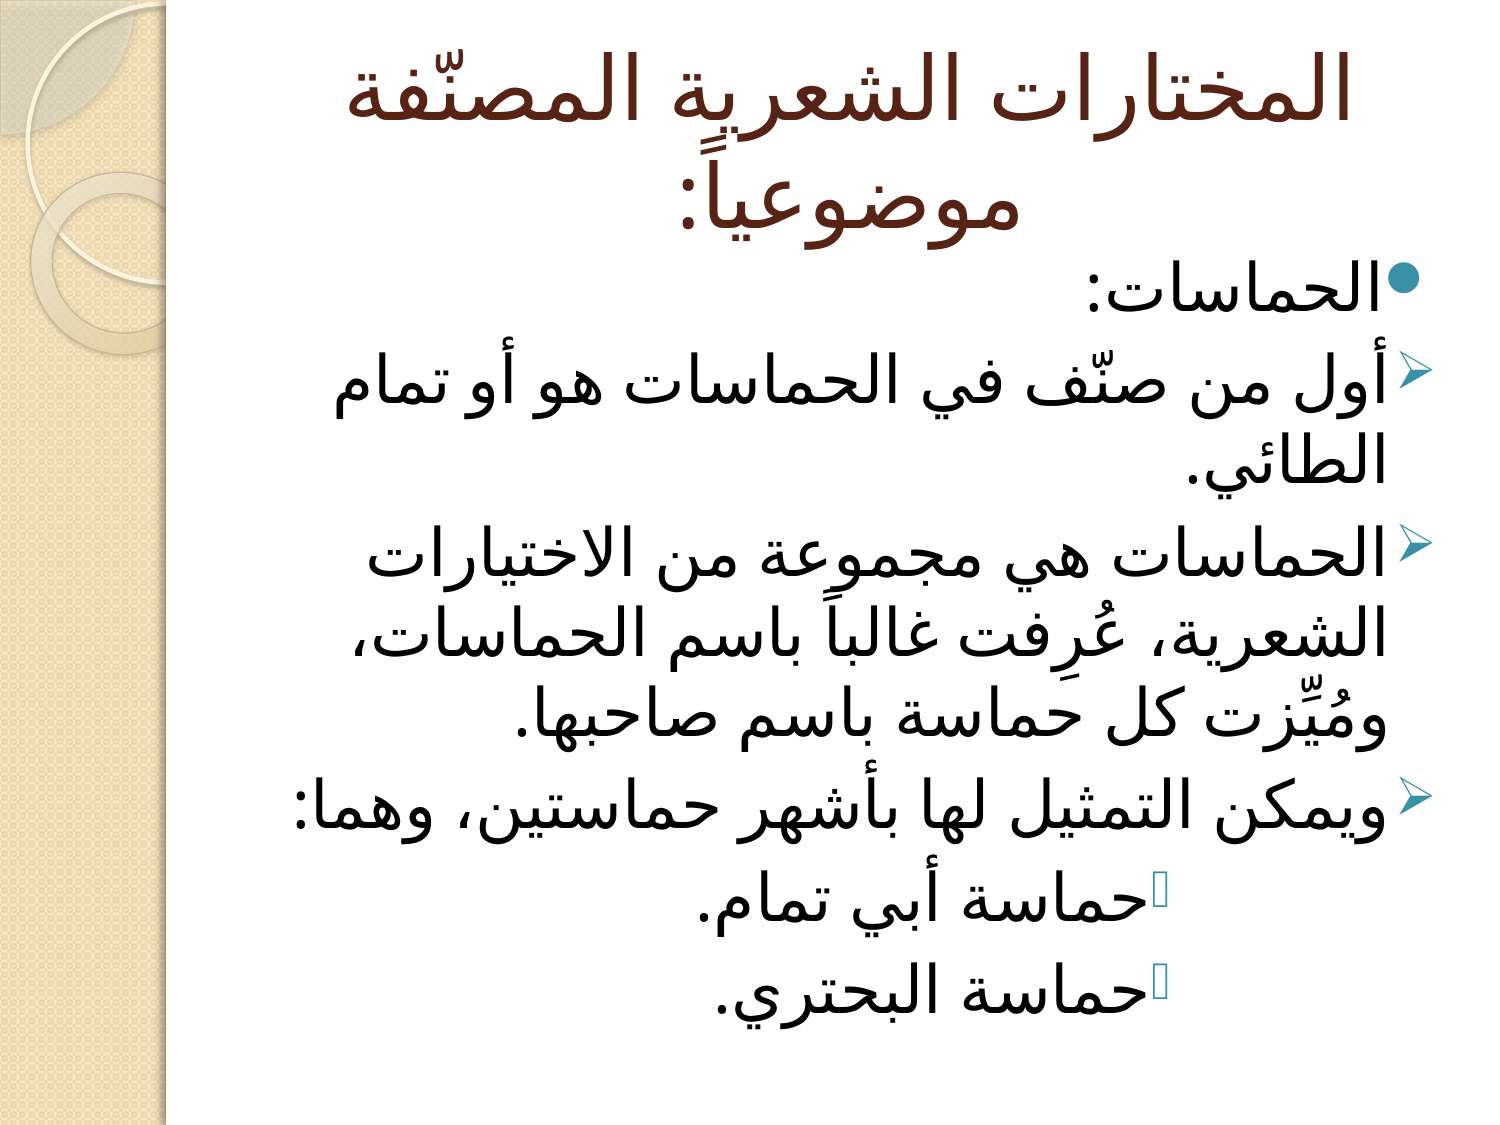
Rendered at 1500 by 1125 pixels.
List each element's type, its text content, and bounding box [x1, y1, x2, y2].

title المختارات الشعرية المصنّفة موضوعياً: [235, 45, 1466, 233]
list الحماسات: أول من صنّف في الحماسات هو أو تمام الطائي. الحماسات هي مجموعة من الاختيارات الشعرية، عُرِفت غالباً باسم الحماسات، ومُيِّزت كل حماسة باسم صاحبها. ويمكن التمثيل لها بأشهر حماستين، وهما: حماسة أبي تمام. حماسة البحتري. [235, 237, 1466, 1025]
